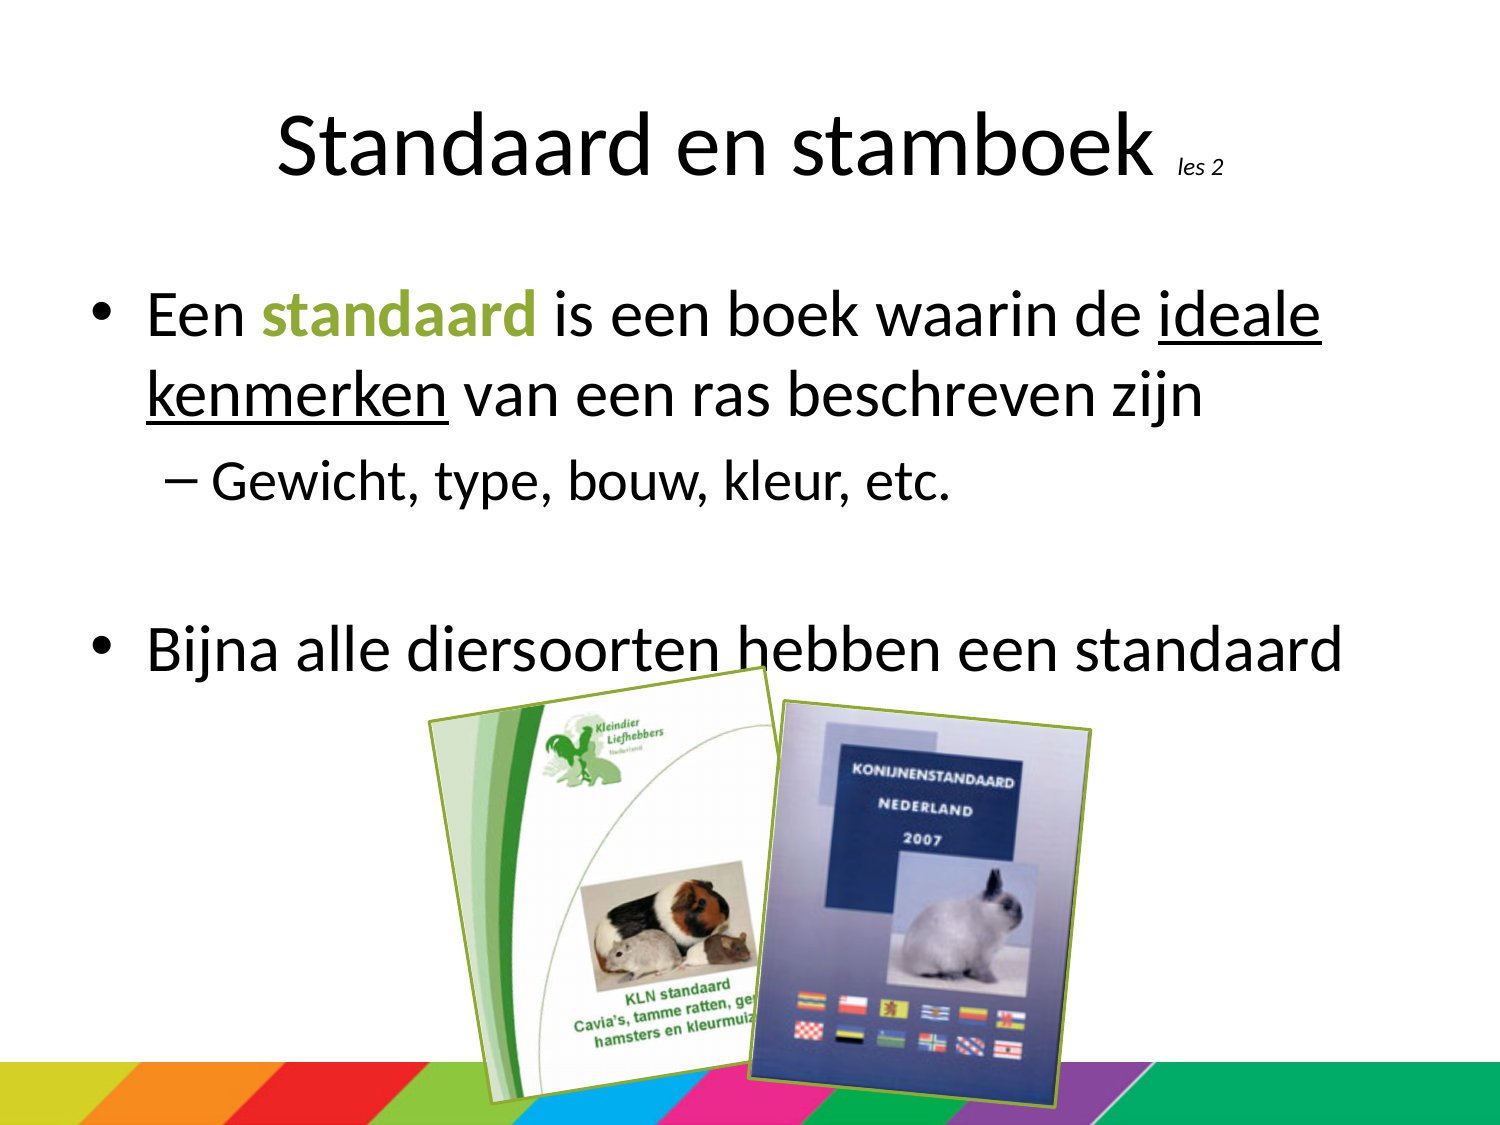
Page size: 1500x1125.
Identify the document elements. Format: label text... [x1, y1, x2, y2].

list Een standaard is een boek waarin de ideale kenmerken van een ras beschreven zijn Gewicht, type, bouw, kleur, etc. Bijna alle diersoorten hebben een standaard [75, 262, 1425, 1005]
title Standaard en stamboek les 2 [75, 45, 1425, 233]
picture [0, 670, 1500, 1125]
